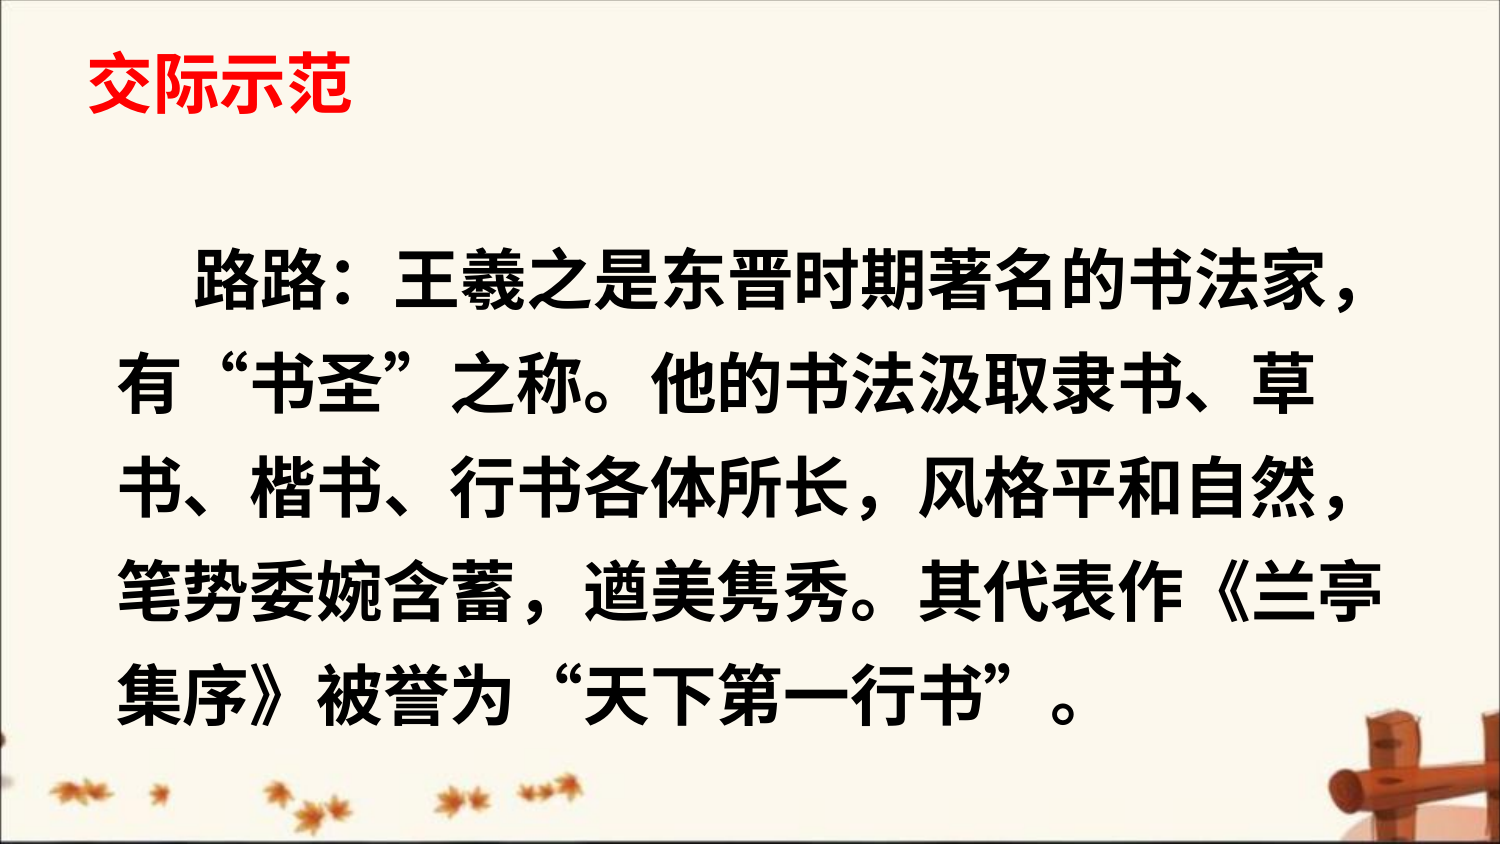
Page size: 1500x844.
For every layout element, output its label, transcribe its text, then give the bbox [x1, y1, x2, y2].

picture [0, 0, 1500, 844]
text_box 交际示范 [71, 34, 397, 129]
text_box 路路：王羲之是东晋时期著名的书法家，有“书圣”之称。他的书法汲取隶书、草书、楷书、行书各体所长，风格平和自然，笔势委婉含蓄，遒美隽秀。其代表作《兰亭集序》被誉为“天下第一行书”。 [101, 206, 1441, 742]
